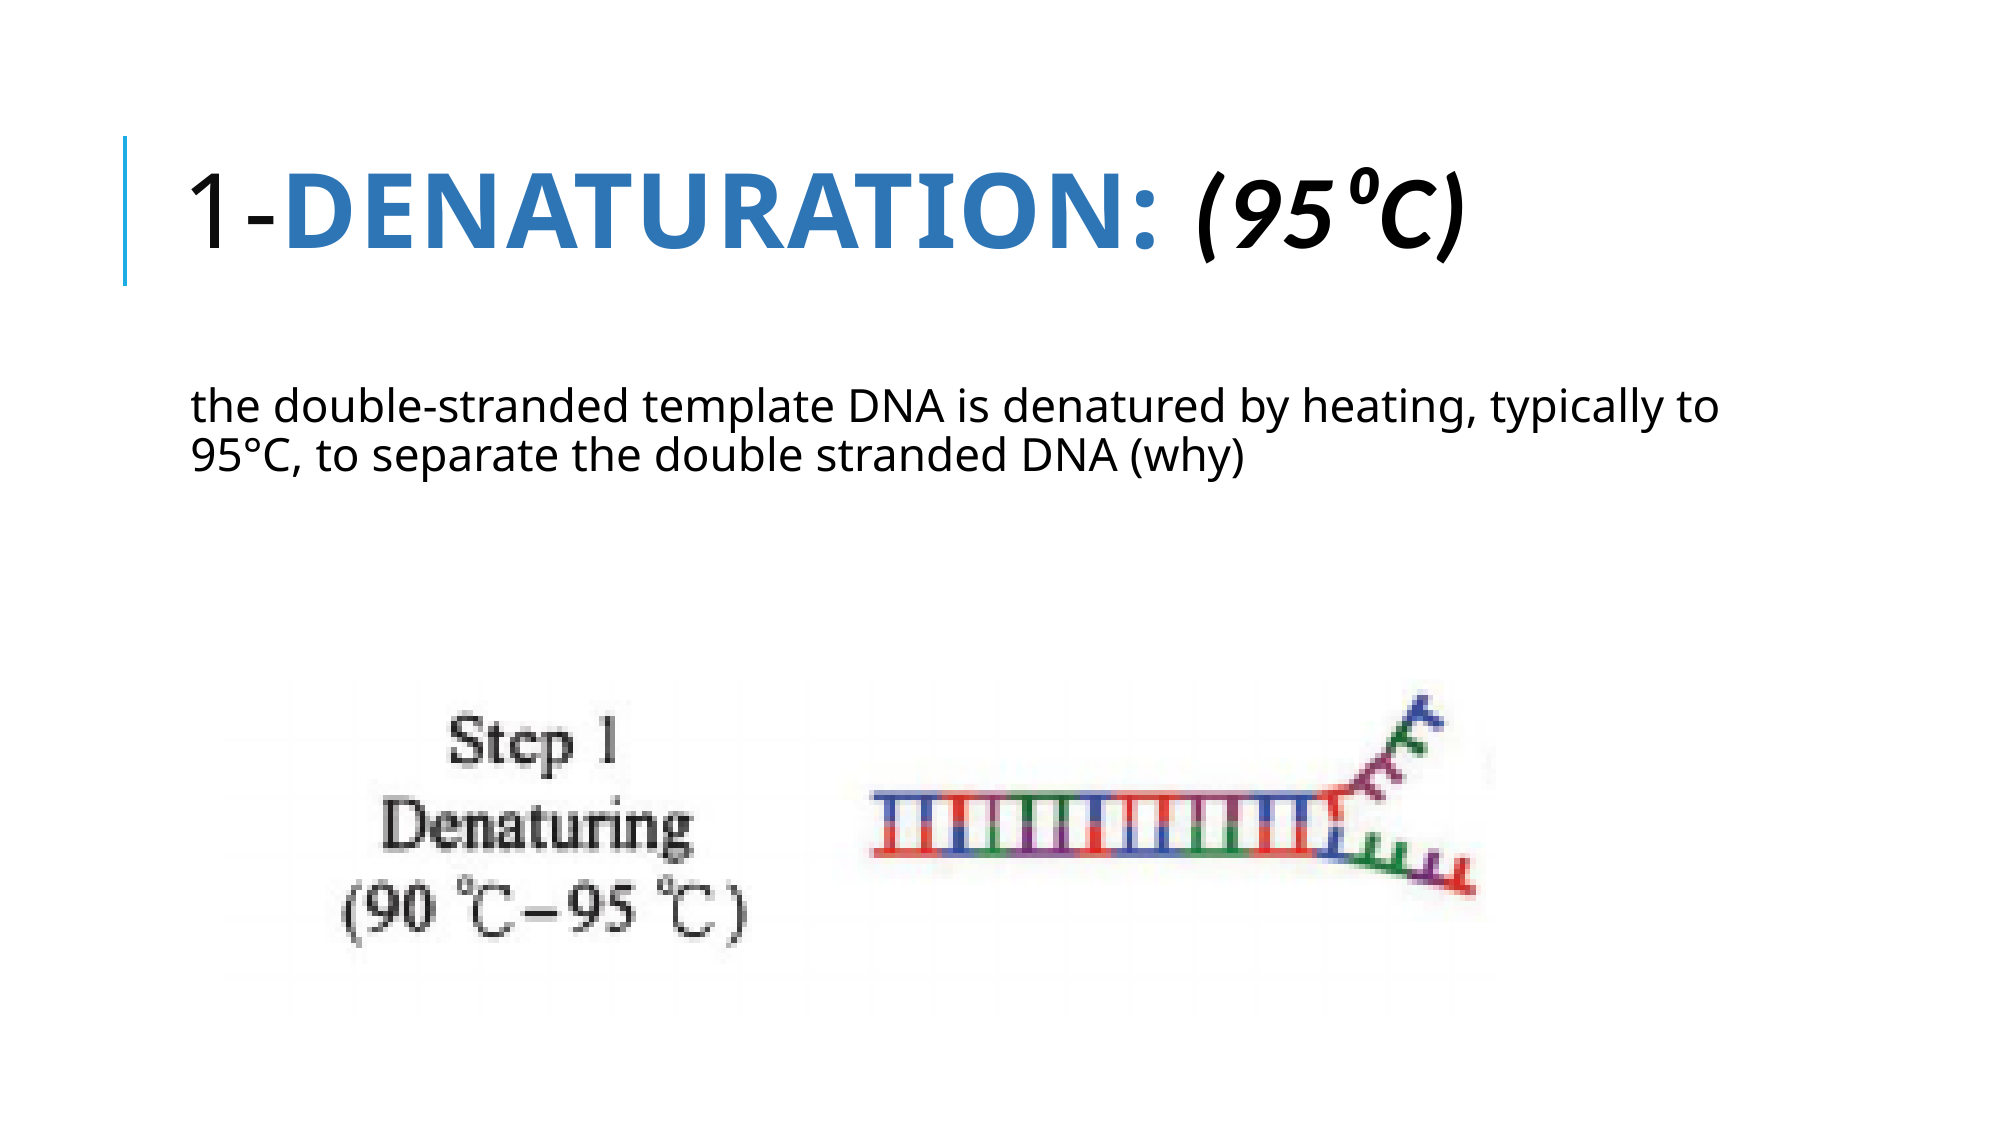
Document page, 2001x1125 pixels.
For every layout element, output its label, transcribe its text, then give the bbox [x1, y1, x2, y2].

picture [225, 674, 1497, 1016]
title 1-Denaturation: (95⁰C) [168, 96, 1763, 342]
list the double-stranded template DNA is denatured by heating, typically to 95°C, to separate the double stranded DNA (why) [168, 375, 1763, 1035]
